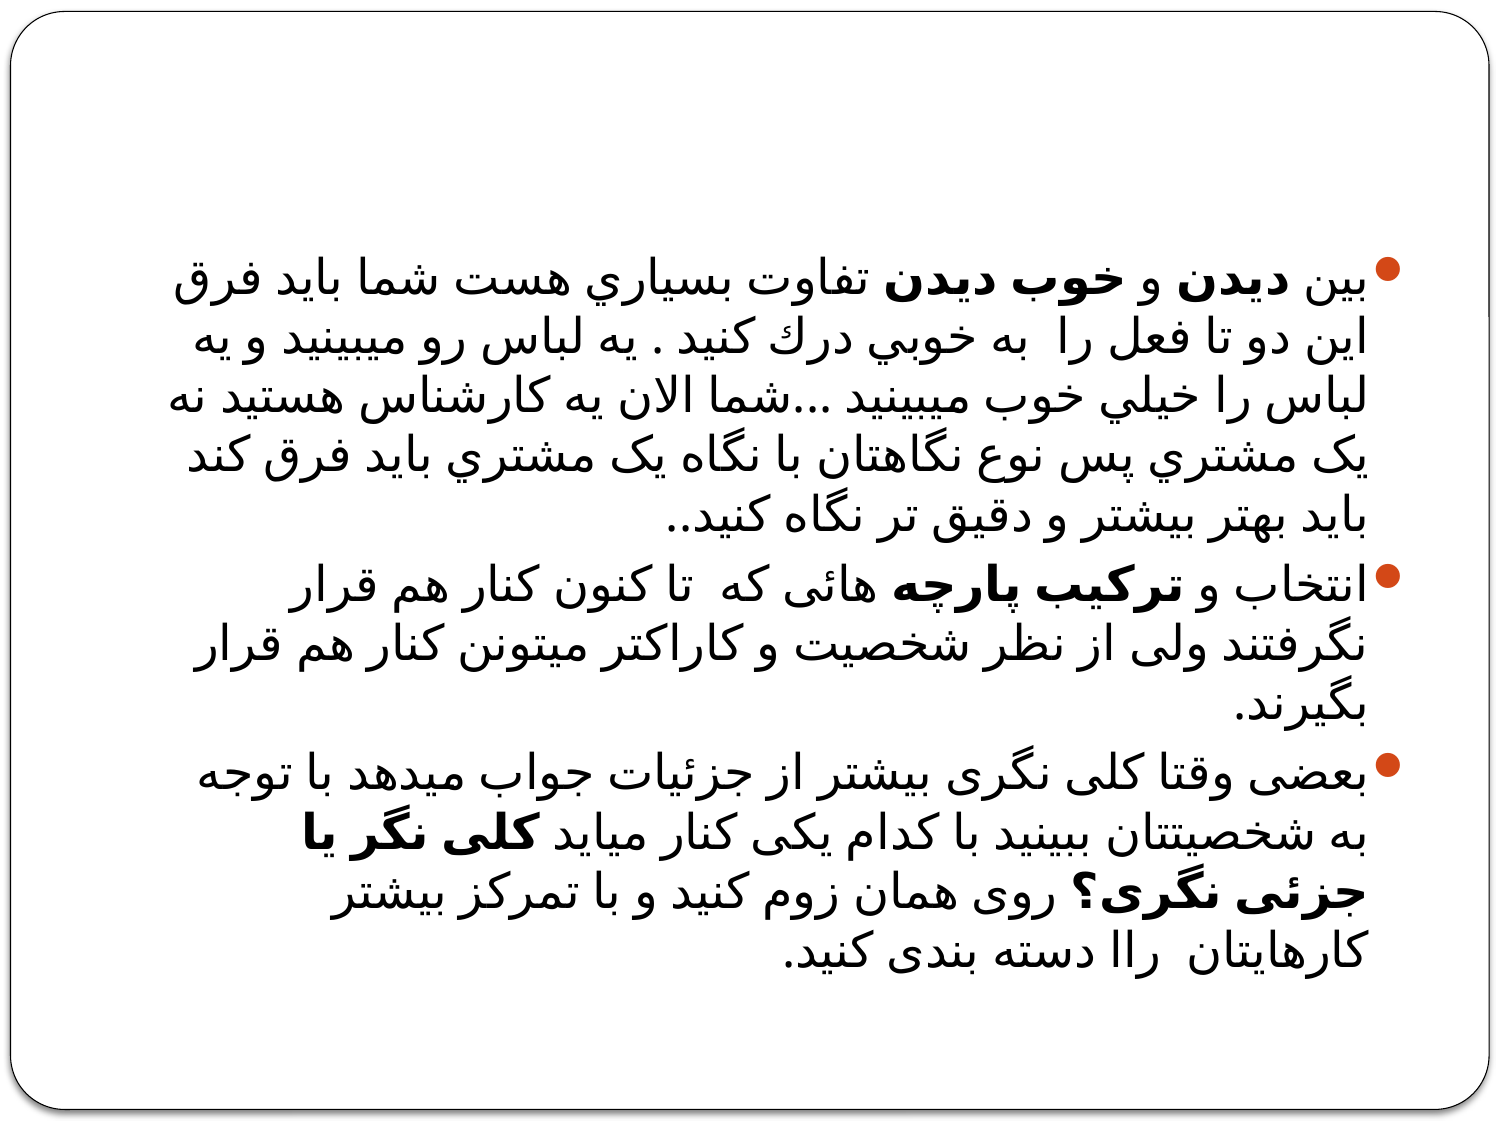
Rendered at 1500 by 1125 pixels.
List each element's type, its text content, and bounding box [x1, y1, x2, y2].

list بين ديدن و خوب ديدن تفاوت بسياري هست شما بايد فرق اين دو تا فعل را به خوبي درك كنيد . يه لباس رو ميبينيد و يه لباس را خيلي خوب ميبينيد ...شما الان يه كارشناس هستيد نه يک مشتري پس نوع نگاهتان با نگاه يک مشتري بايد فرق كند بايد بهتر بيشتر و دقيق تر نگاه كنيد.. انتخاب و ترکیب پارچه هائی که تا کنون کنار هم قرار نگرفتند ولی از نظر شخصیت و کاراکتر میتونن کنار هم قرار بگیرند. بعضی وقتا کلی نگری بیشتر از جزئیات جواب میدهد با توجه به شخصیتتان ببینید با کدام یکی کنار میاید کلی نگر یا جزئی نگری؟ روی همان زوم کنید و با تمرکز بیشتر کارهایتان راا دسته بندی کنید. [150, 237, 1425, 988]
